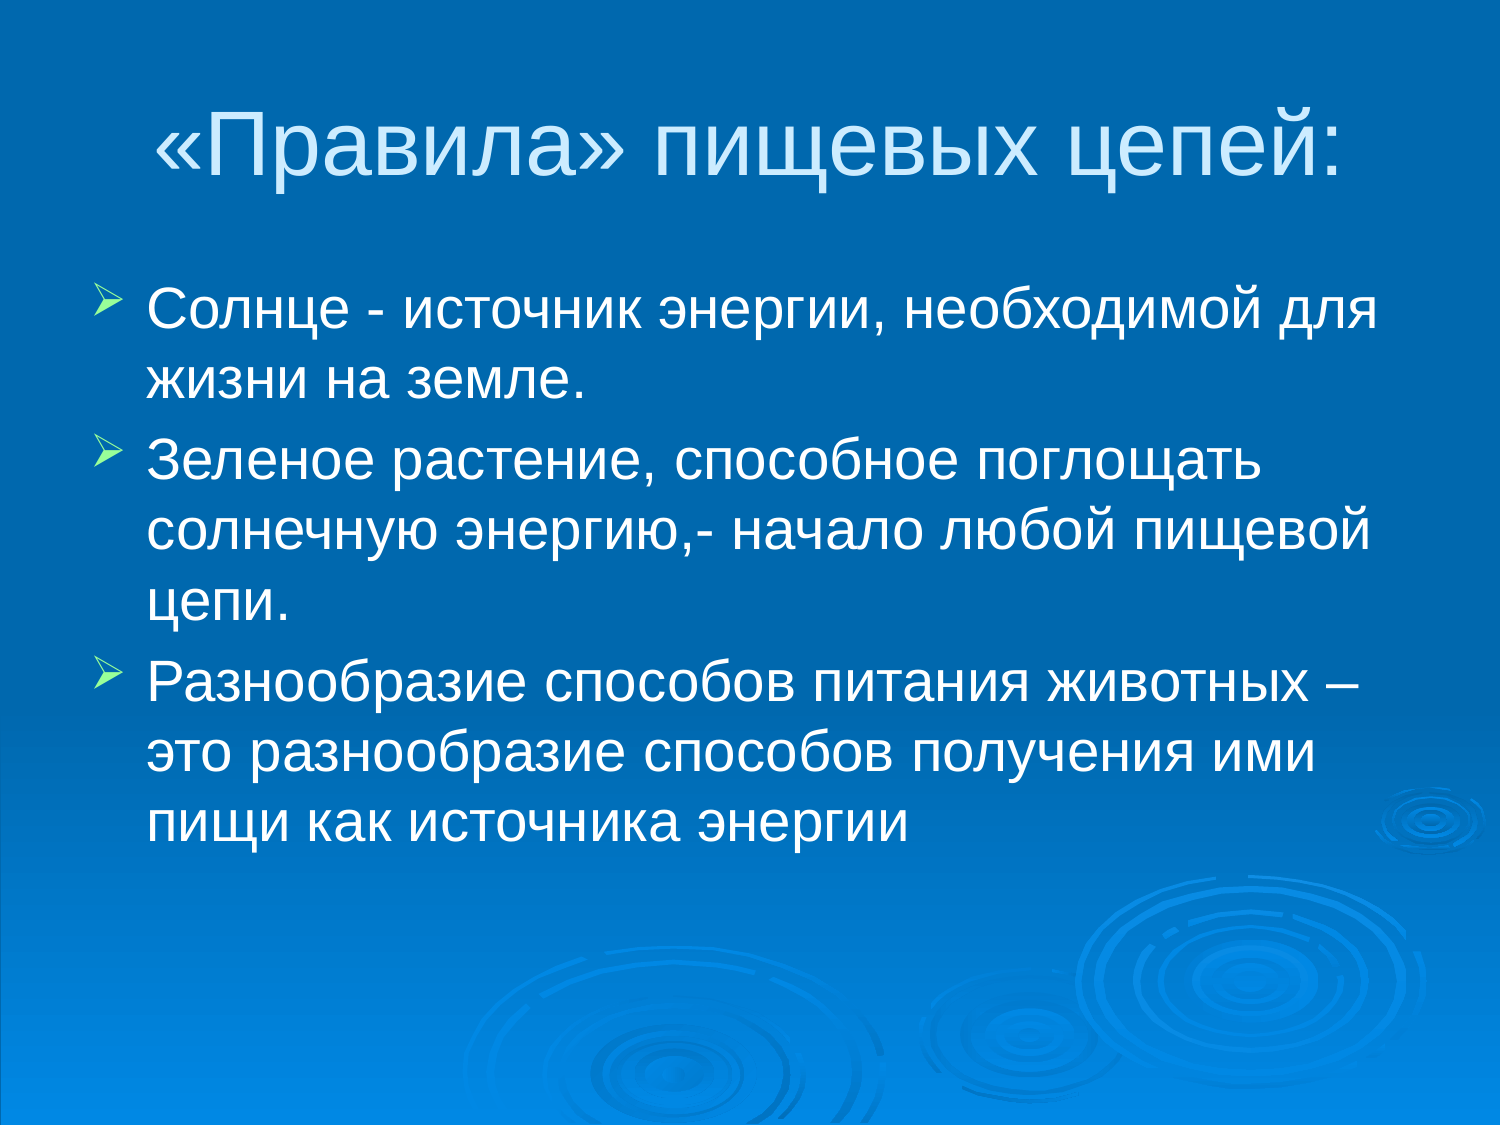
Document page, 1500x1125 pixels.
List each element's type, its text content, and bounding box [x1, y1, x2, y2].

list Солнце - источник энергии, необходимой для жизни на земле. Зеленое растение, способное поглощать солнечную энергию,- начало любой пищевой цепи. Разнообразие способов питания животных – это разнообразие способов получения ими пищи как источника энергии [74, 262, 1426, 1006]
title «Правила» пищевых цепей: [74, 45, 1426, 233]
